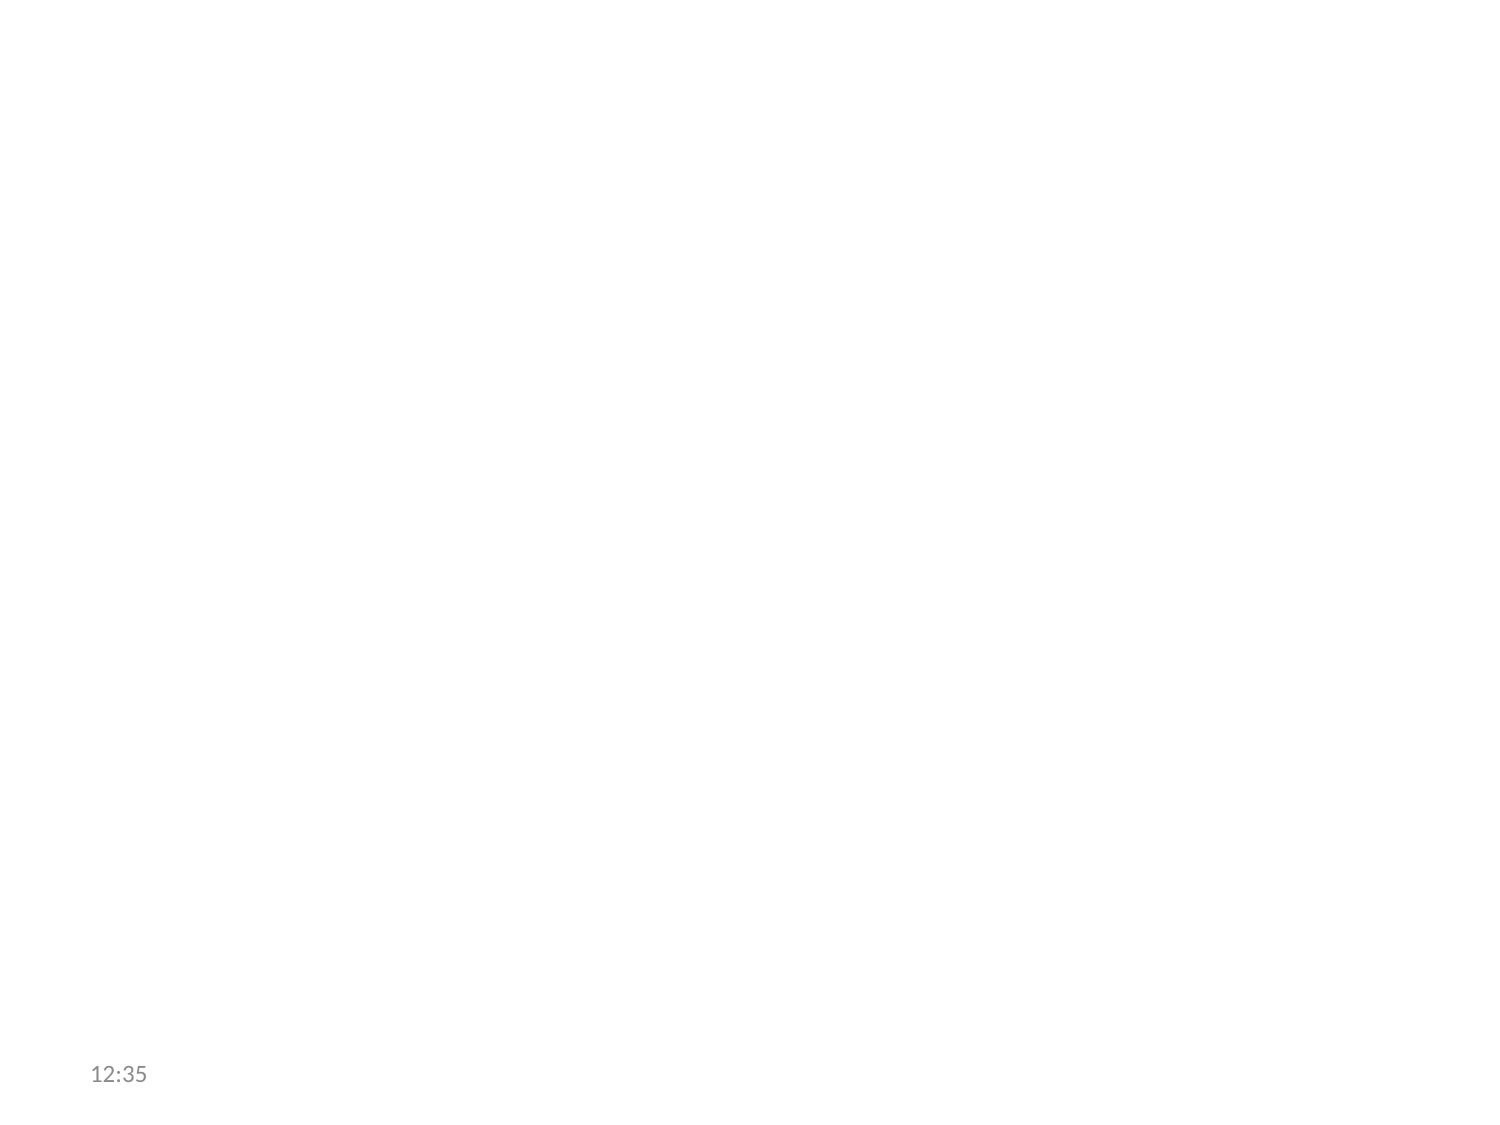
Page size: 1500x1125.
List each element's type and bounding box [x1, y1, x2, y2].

slide_number [75, 1042, 425, 1103]
